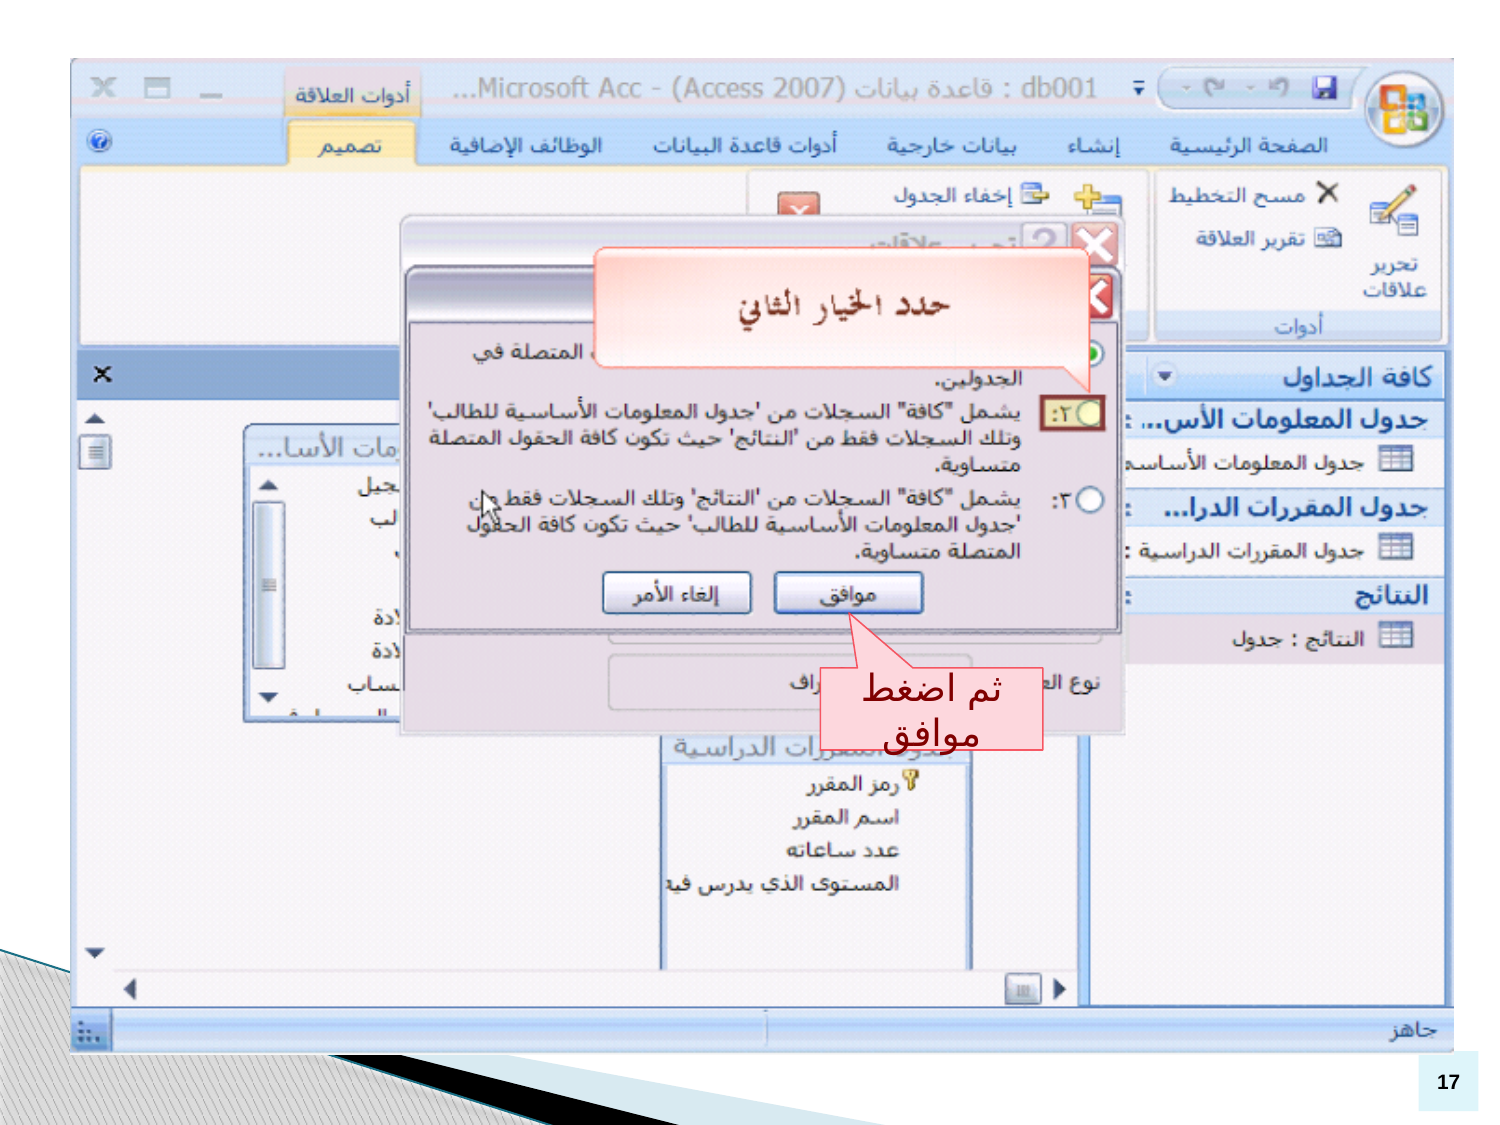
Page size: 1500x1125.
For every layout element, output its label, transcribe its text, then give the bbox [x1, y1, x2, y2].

slide_number 17 [1418, 1051, 1479, 1112]
picture [70, 58, 1454, 1055]
